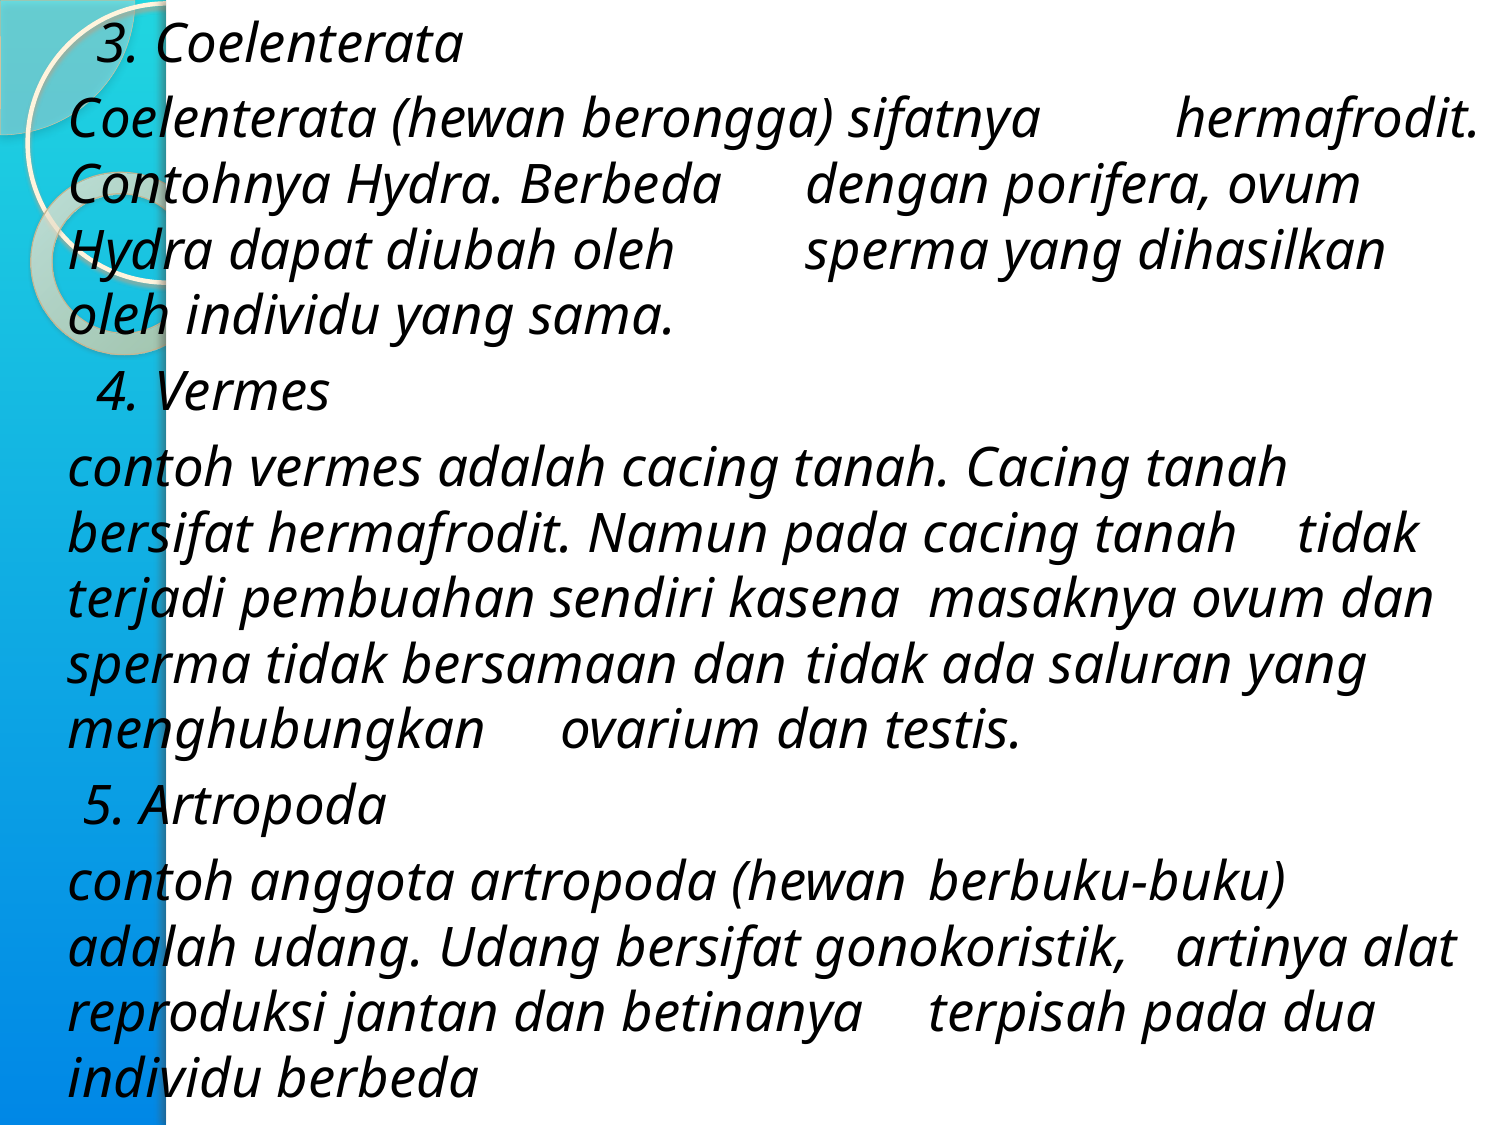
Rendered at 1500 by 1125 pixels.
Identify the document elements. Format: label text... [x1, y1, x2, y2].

list 3. Coelenterata Coelenterata (hewan berongga) sifatnya hermafrodit. Contohnya Hydra. Berbeda dengan porifera, ovum Hydra dapat diubah oleh sperma yang dihasilkan oleh individu yang sama. 4. Vermes contoh vermes adalah cacing tanah. Cacing tanah bersifat hermafrodit. Namun pada cacing tanah tidak terjadi pembuahan sendiri kasena masaknya ovum dan sperma tidak bersamaan dan tidak ada saluran yang menghubungkan ovarium dan testis. 5. Artropoda contoh anggota artropoda (hewan berbuku-buku) adalah udang. Udang bersifat gonokoristik, artinya alat reproduksi jantan dan betinanya terpisah pada dua individu berbeda [0, 0, 1500, 1125]
